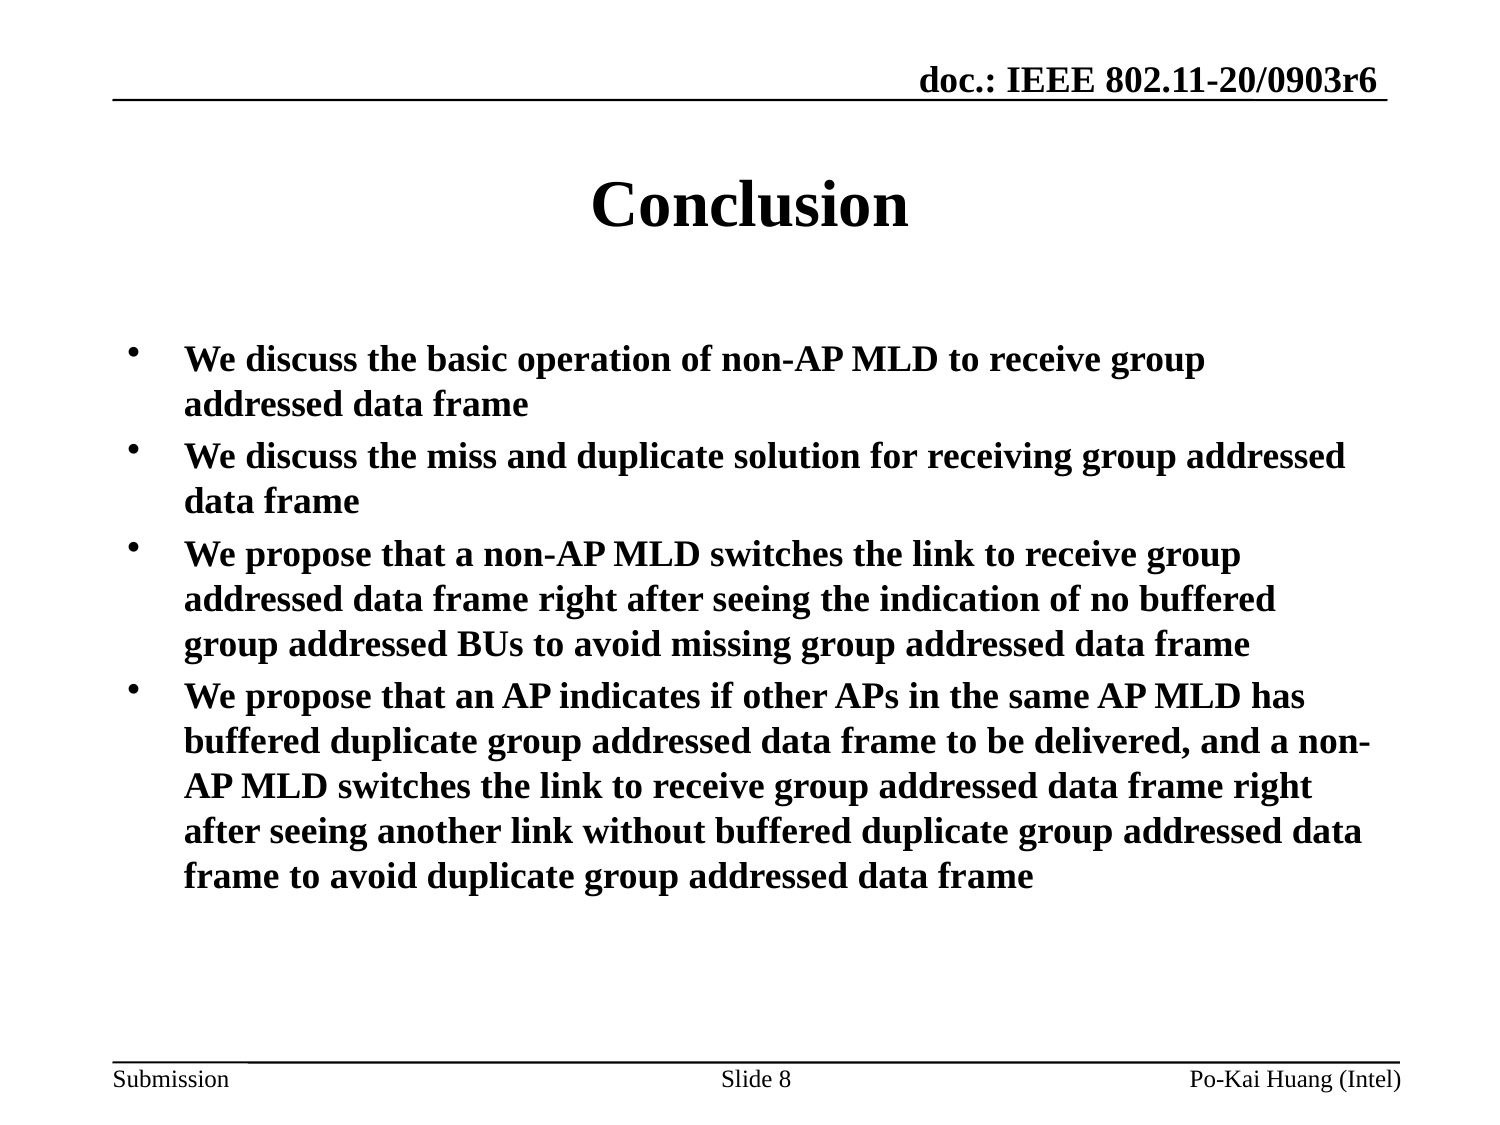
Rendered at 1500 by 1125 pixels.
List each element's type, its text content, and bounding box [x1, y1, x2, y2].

title Conclusion [112, 112, 1388, 288]
footer Po-Kai Huang (Intel) [1186, 1061, 1402, 1093]
slide_number Slide 8 [712, 1061, 800, 1093]
list We discuss the basic operation of non-AP MLD to receive group addressed data frame We discuss the miss and duplicate solution for receiving group addressed data frame We propose that a non-AP MLD switches the link to receive group addressed data frame right after seeing the indication of no buffered group addressed BUs to avoid missing group addressed data frame We propose that an AP indicates if other APs in the same AP MLD has buffered duplicate group addressed data frame to be delivered, and a non-AP MLD switches the link to receive group addressed data frame right after seeing another link without buffered duplicate group addressed data frame to avoid duplicate group addressed data frame [112, 326, 1388, 1002]
